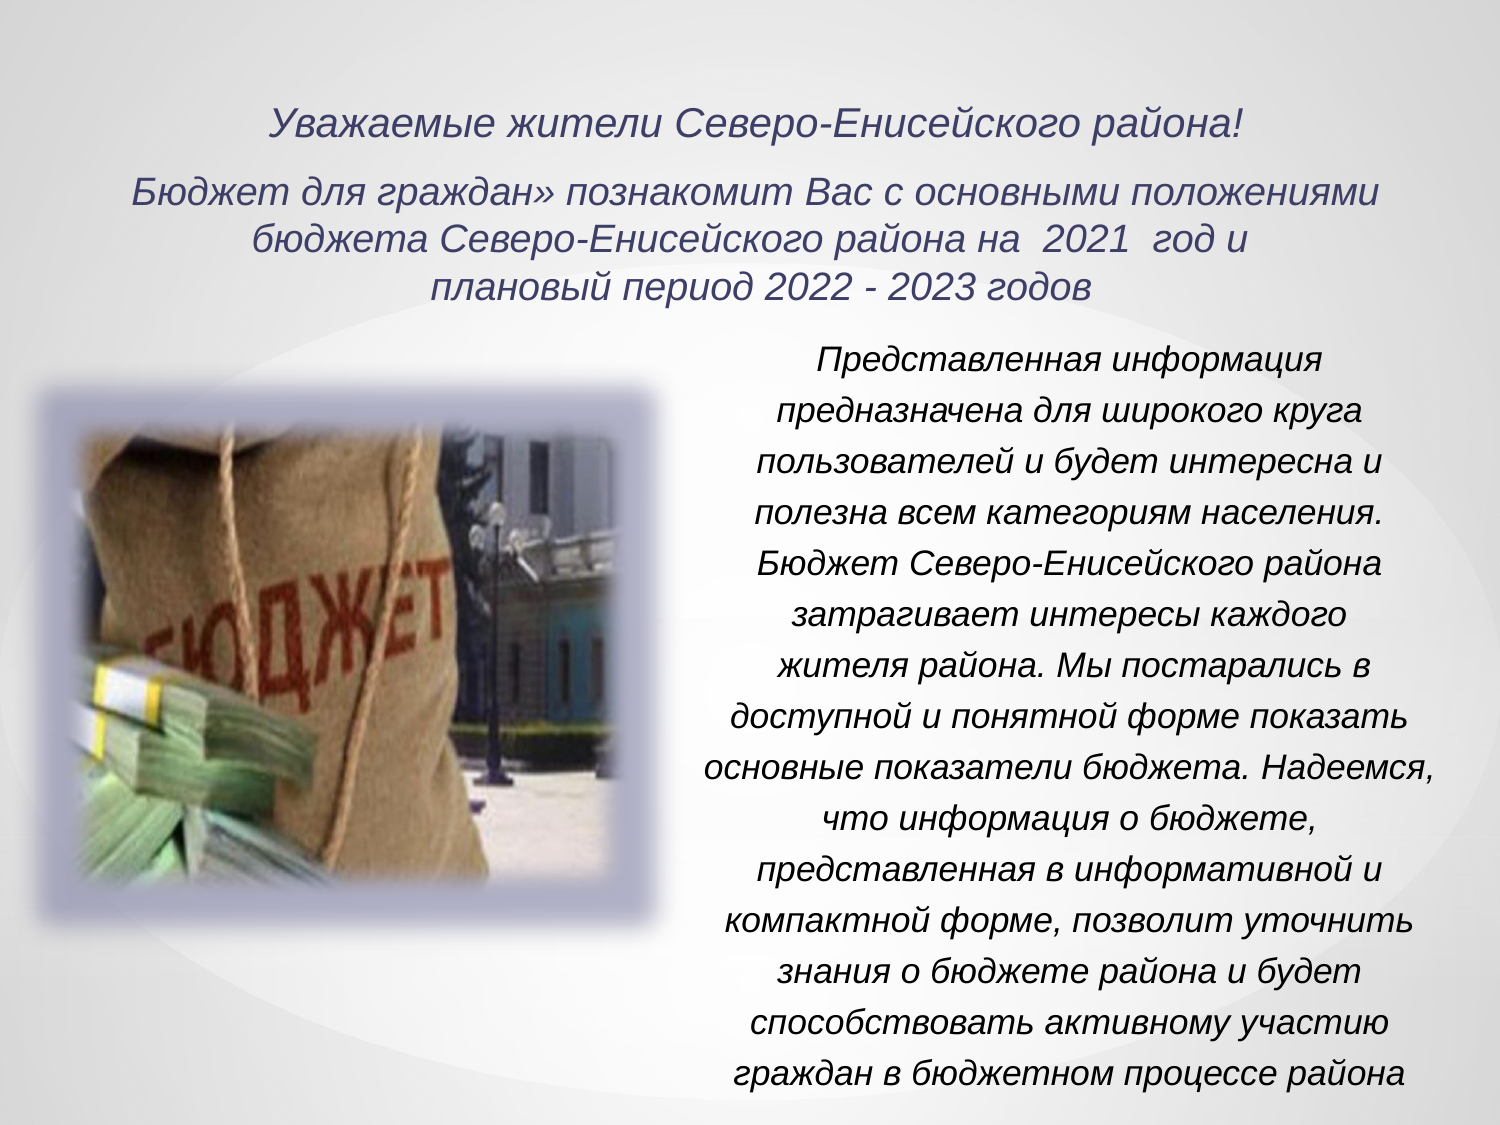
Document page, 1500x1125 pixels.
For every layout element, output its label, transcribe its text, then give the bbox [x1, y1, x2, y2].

text_box Представленная информация предназначена для широкого круга пользователей и будет интересна и полезна всем категориям населения. Бюджет Северо-Енисейского района затрагивает интересы каждого жителя района. Мы постарались в доступной и понятной форме показать основные показатели бюджета. Надеемся, что информация о бюджете, представленная в информативной и компактной форме, позволит уточнить знания о бюджете района и будет способствовать активному участию граждан в бюджетном процессе района [677, 319, 1463, 1100]
text_box Уважаемые жители Северо-Енисейского района! Бюджет для граждан» познакомит Вас с основными положениями бюджета Северо-Енисейского района на 2021 год и плановый период 2022 - 2023 годов [62, 88, 1450, 316]
picture [62, 412, 630, 901]
